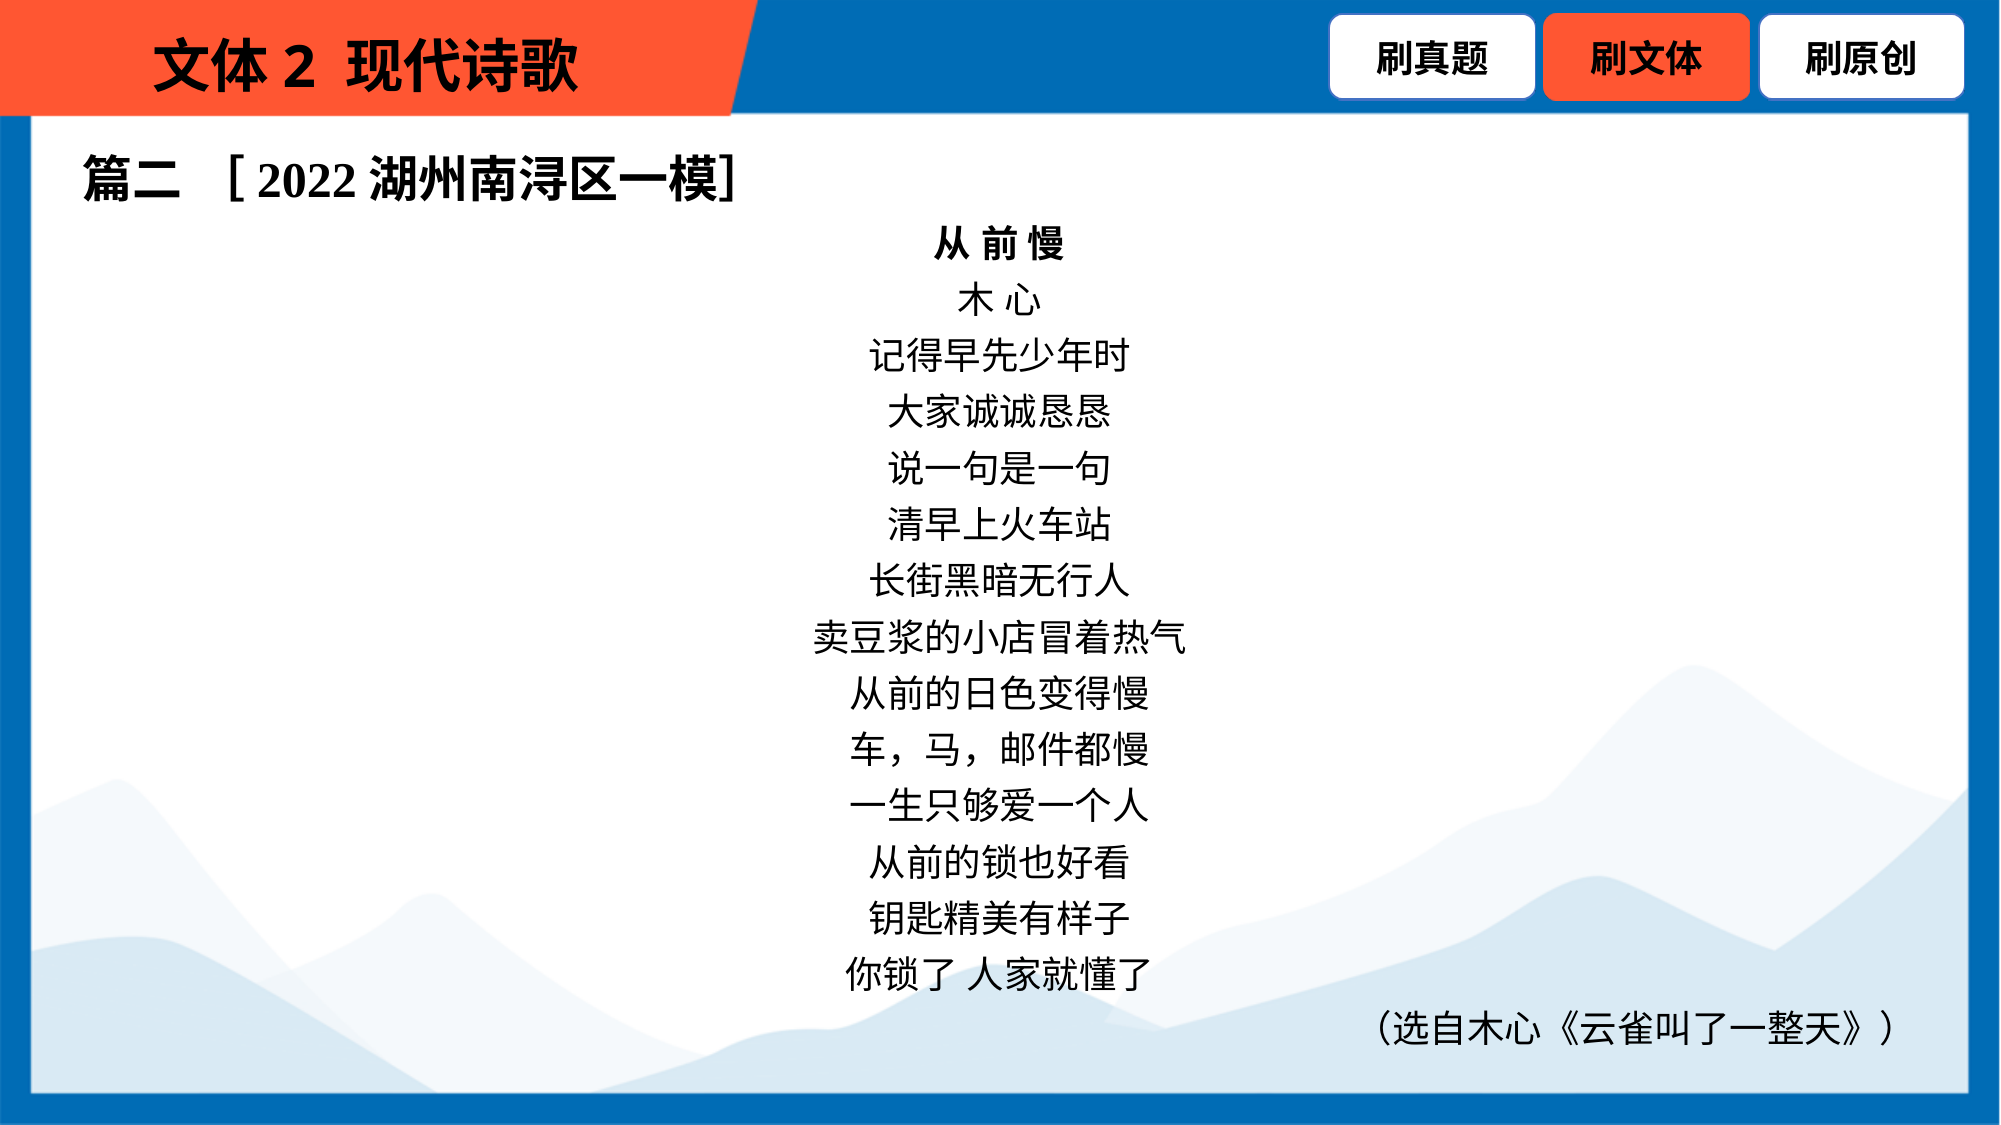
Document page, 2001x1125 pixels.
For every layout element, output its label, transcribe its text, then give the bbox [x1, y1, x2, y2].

text_box 从 前 慢 木 心 记得早先少年时 大家诚诚恳恳 说一句是一句 清早上火车站 长街黑暗无行人 卖豆浆的小店冒着热气 从前的日色变得慢 车，马，邮件都慢 一生只够爱一个人 从前的锁也好看 钥匙精美有样子 你锁了 人家就懂了 （选自木心《云雀叫了一整天》） [82, 208, 1917, 1046]
text_box 篇二 ［2022湖州南浔区一模］ [82, 146, 1917, 207]
picture [0, 0, 2000, 1125]
